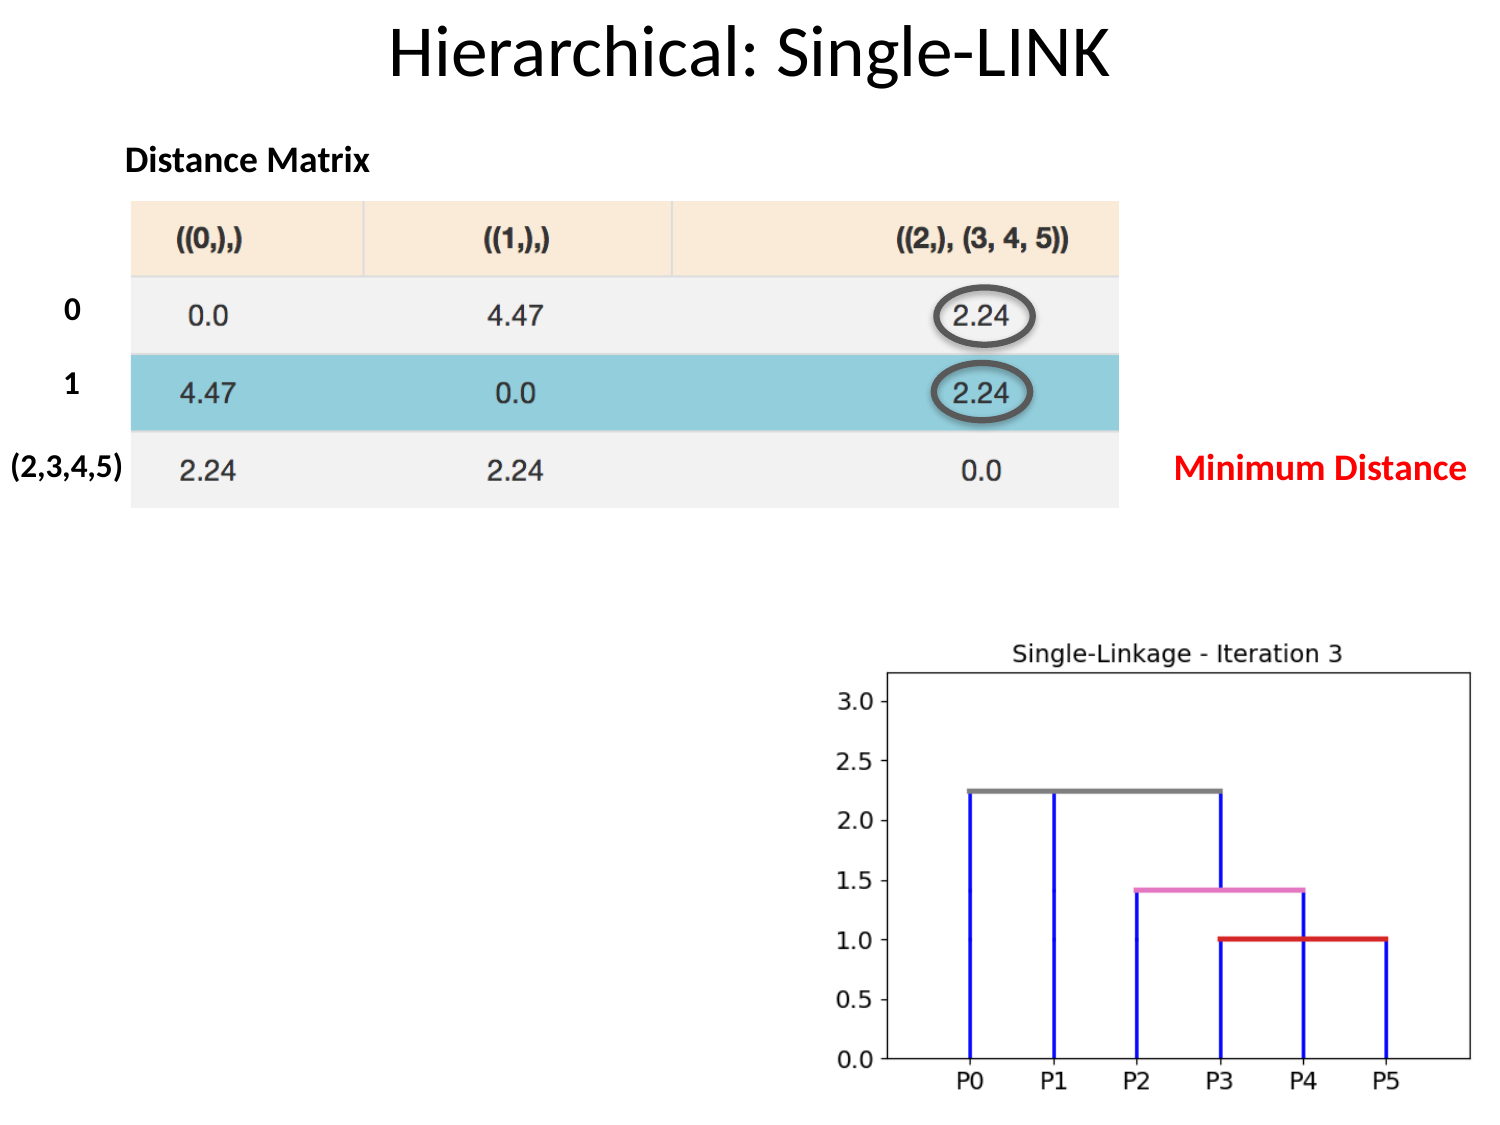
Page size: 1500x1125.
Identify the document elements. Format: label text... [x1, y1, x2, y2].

text_box Minimum Distance [1158, 435, 1483, 496]
text_box Distance Matrix [110, 127, 505, 188]
picture [822, 630, 1486, 1107]
picture [130, 200, 1120, 508]
text_box 0 [49, 279, 113, 335]
text_box 1 [48, 354, 112, 409]
text_box (2,3,4,5) [0, 436, 125, 492]
title Hierarchical: Single-LINK [75, 0, 1425, 99]
